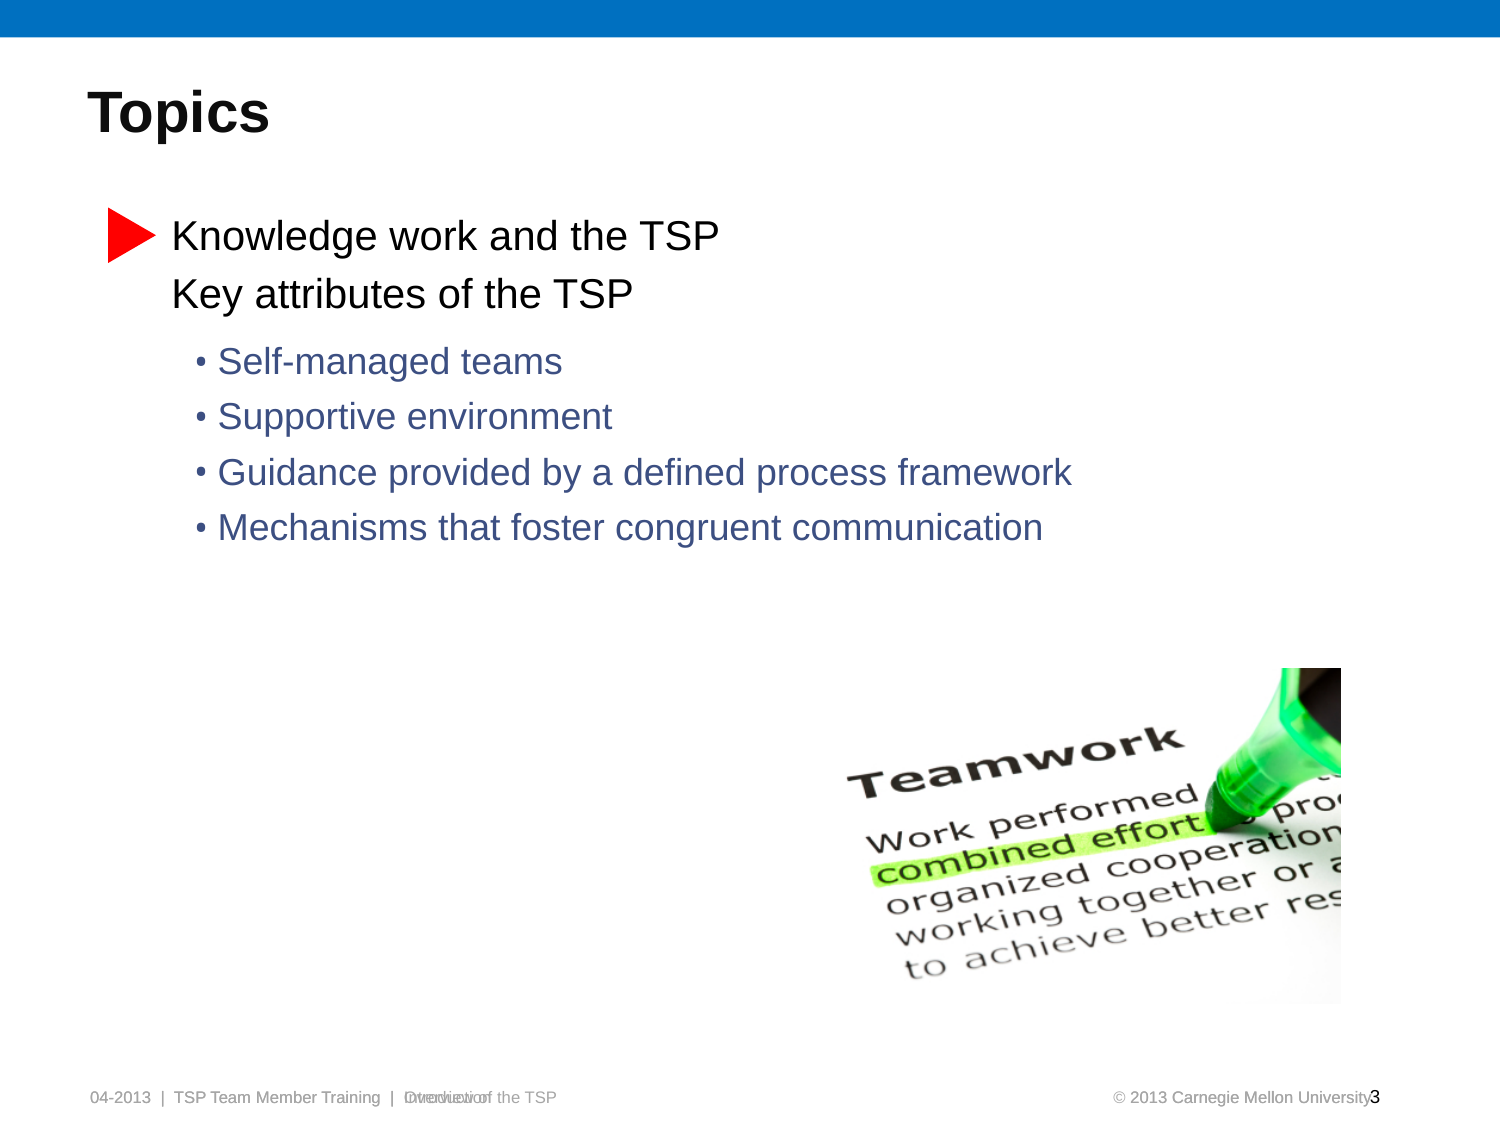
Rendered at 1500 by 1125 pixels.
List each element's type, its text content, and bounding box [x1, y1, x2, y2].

picture [834, 667, 1341, 1004]
list Knowledge work and the TSP Key attributes of the TSP Self-managed teams Supportive environment Guidance provided by a defined process framework Mechanisms that foster congruent communication [170, 212, 1440, 1026]
text_box [108, 207, 156, 263]
title Topics [87, 87, 1439, 226]
